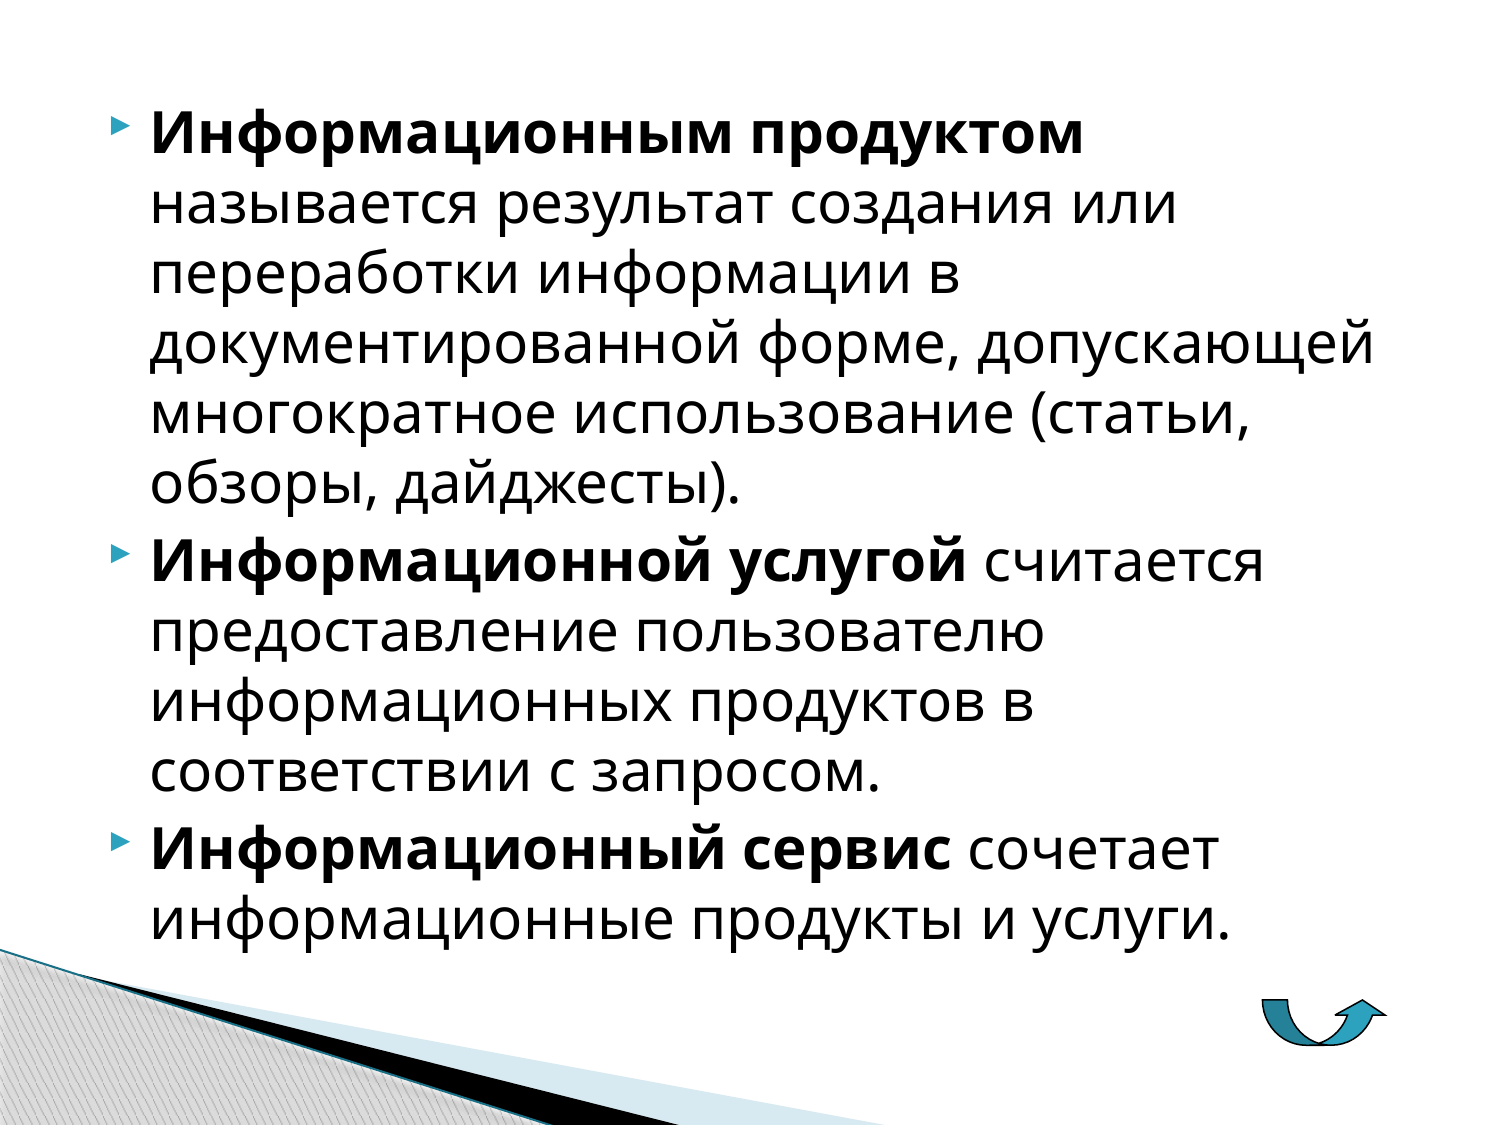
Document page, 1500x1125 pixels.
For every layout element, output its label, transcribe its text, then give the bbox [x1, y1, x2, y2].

text_box [1262, 999, 1385, 1046]
list Информационным продуктом называется результат создания или переработки информации в документированной форме, допускающей многократное использование (статьи, обзоры, дайджесты). Информационной услугой считается предоставление пользователю информационных продуктов в соответствии с запросом. Информационный сервис сочетает информационные продукты и услуги. [75, 87, 1425, 1005]
